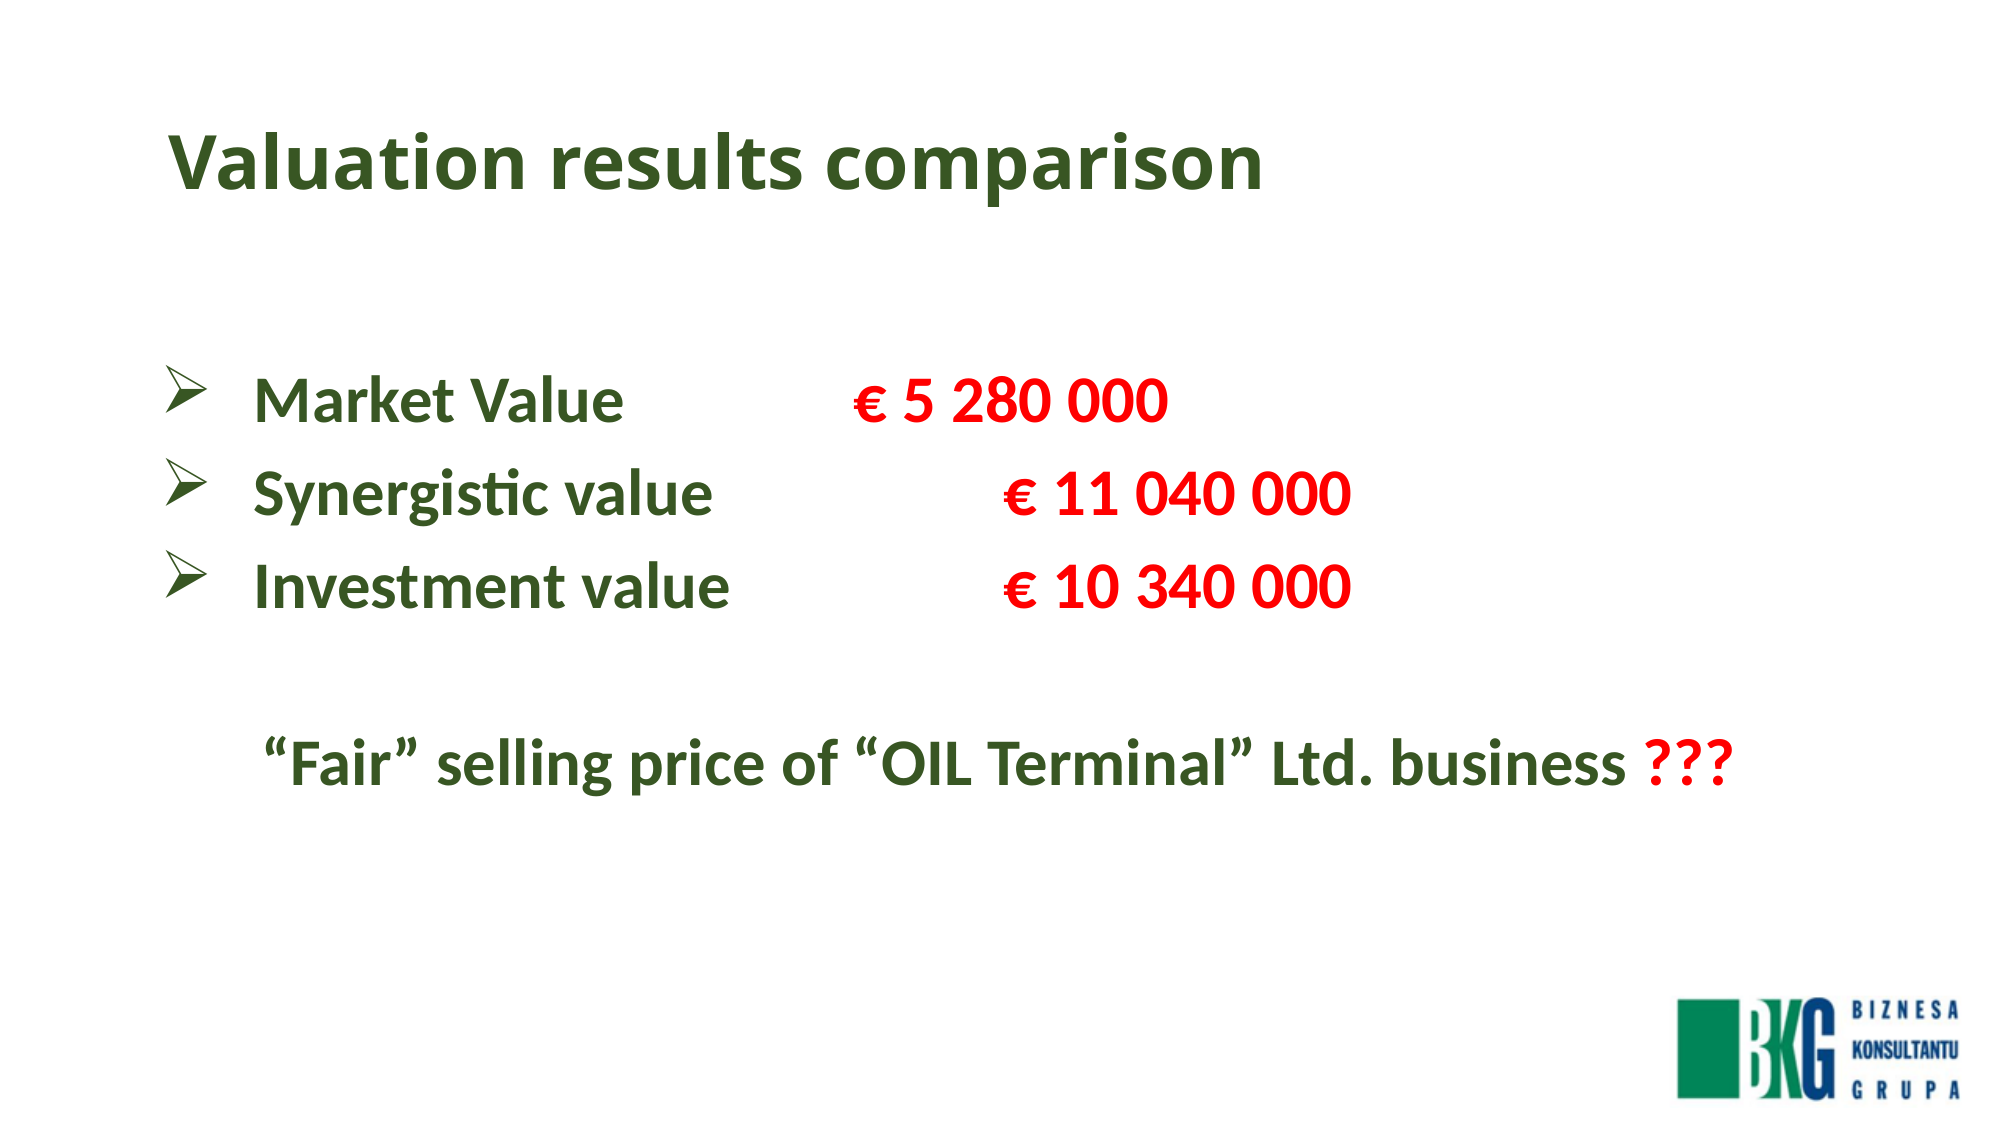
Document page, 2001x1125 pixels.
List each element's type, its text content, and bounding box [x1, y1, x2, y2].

list Market Value € 5 280 000 Synergistic value € 11 040 000 Investment value € 10 340 000 “Fair” selling price of “OIL Terminal” Ltd. business ??? [126, 357, 1852, 1061]
title Valuation results comparison [153, 56, 1895, 275]
picture [1667, 993, 1966, 1108]
